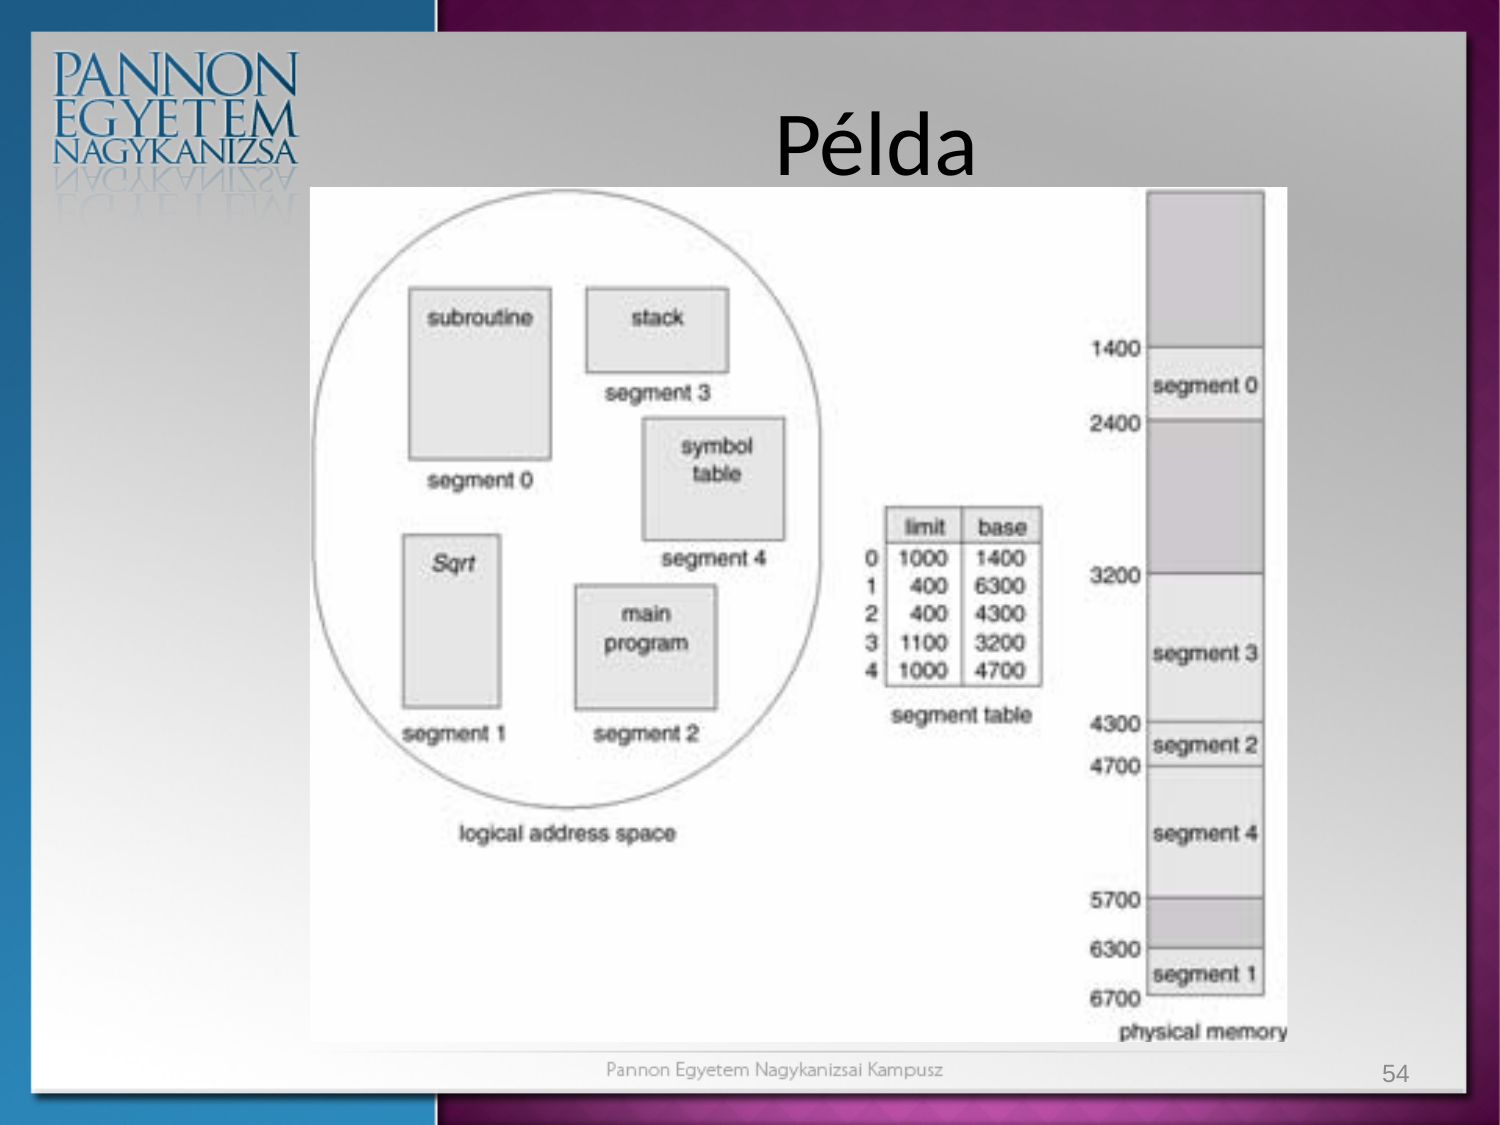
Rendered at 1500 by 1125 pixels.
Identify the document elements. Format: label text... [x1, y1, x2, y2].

title Példa [328, 45, 1425, 233]
slide_number 54 [1074, 1042, 1425, 1103]
picture [0, 0, 1500, 1125]
